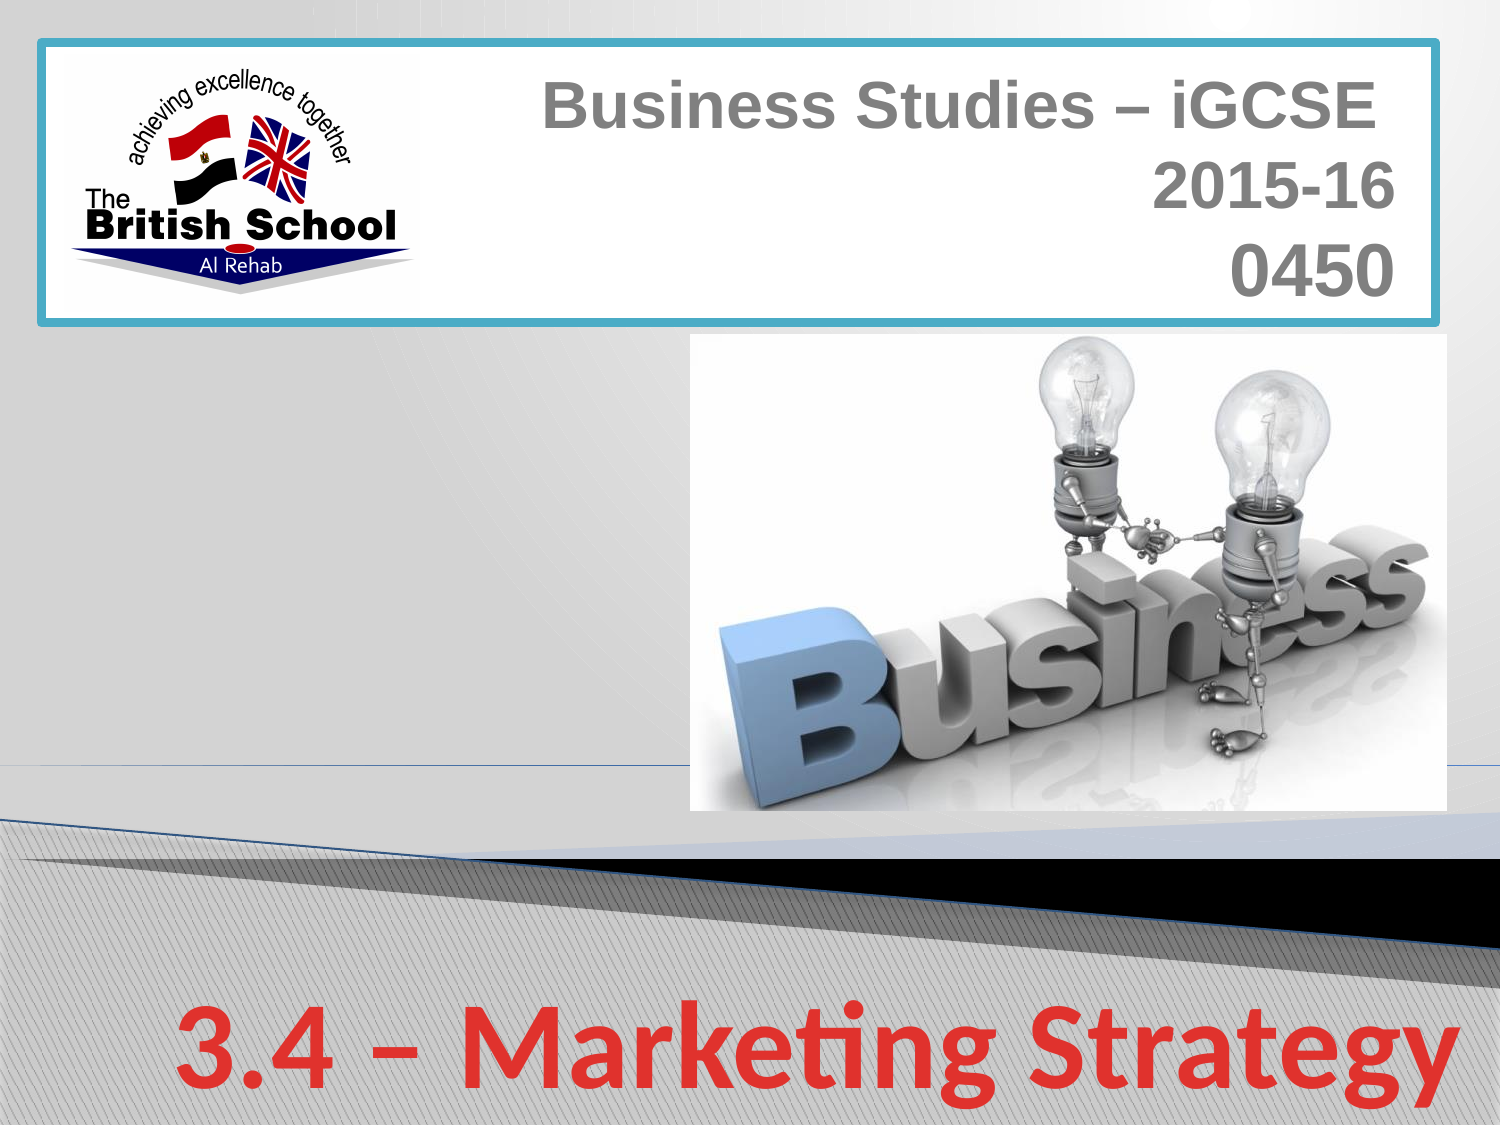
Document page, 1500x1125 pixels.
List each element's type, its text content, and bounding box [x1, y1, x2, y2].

picture [64, 54, 420, 312]
text_box [37, 38, 1440, 327]
picture [690, 334, 1448, 811]
text_box Business Studies – iGCSE 2015-16 0450 [420, 54, 1412, 320]
subtitle 3.4 – Marketing Strategy [64, 955, 1483, 1083]
picture [5, 859, 1500, 989]
